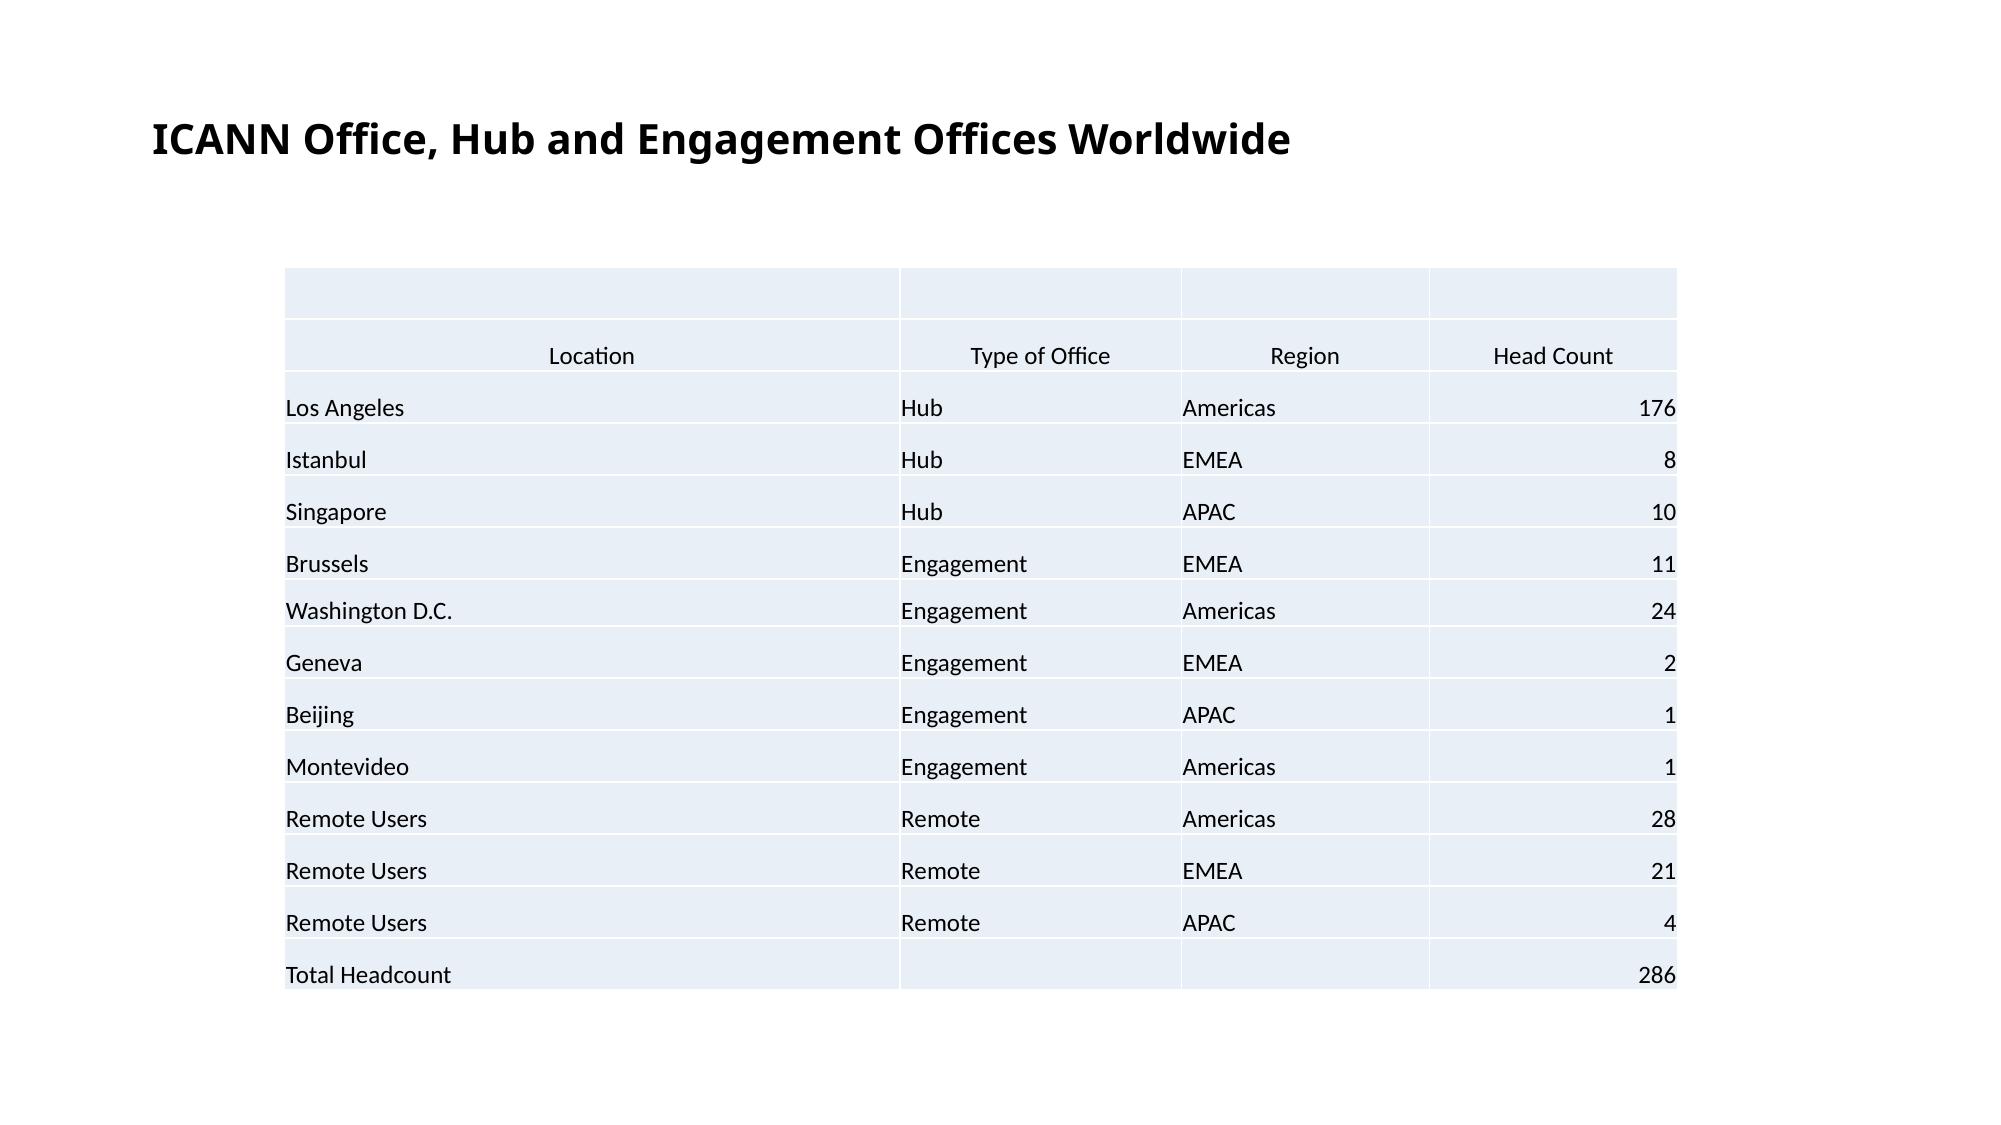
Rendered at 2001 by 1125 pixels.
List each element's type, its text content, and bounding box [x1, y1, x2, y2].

table_cell Hub [901, 476, 1181, 526]
table_cell Montevideo [285, 731, 899, 781]
table_cell Americas [1182, 783, 1429, 833]
table_cell Hub [901, 372, 1181, 422]
table_cell [1182, 939, 1429, 989]
table_header [901, 268, 1181, 318]
table_header [1182, 268, 1429, 318]
table_cell 28 [1430, 783, 1677, 833]
table_cell Remote [901, 835, 1181, 885]
table_cell Total Headcount [285, 939, 899, 989]
table_cell Singapore [285, 476, 899, 526]
table_cell APAC [1182, 476, 1429, 526]
table_header [285, 268, 899, 318]
table_header [1430, 268, 1677, 318]
table_cell Remote Users [285, 887, 899, 937]
table_cell 1 [1430, 679, 1677, 729]
table_cell Hub [901, 424, 1181, 474]
table_cell Engagement [901, 580, 1181, 625]
table_cell EMEA [1182, 627, 1429, 677]
table_cell 24 [1430, 580, 1677, 625]
table_cell Istanbul [285, 424, 899, 474]
table_cell EMEA [1182, 835, 1429, 885]
table_cell 4 [1430, 887, 1677, 937]
table_cell 10 [1430, 476, 1677, 526]
table_cell Engagement [901, 627, 1181, 677]
table_cell Brussels [285, 528, 899, 578]
table_cell EMEA [1182, 424, 1429, 474]
table_cell Engagement [901, 679, 1181, 729]
table_cell 2 [1430, 627, 1677, 677]
table_cell Remote Users [285, 783, 899, 833]
table_cell Americas [1182, 580, 1429, 625]
title ICANN Office, Hub and Engagement Offices Worldwide [137, 59, 1863, 278]
table_cell Geneva [285, 627, 899, 677]
table_cell Remote Users [285, 835, 899, 885]
table_cell Remote [901, 887, 1181, 937]
table_cell APAC [1182, 679, 1429, 729]
table_cell 176 [1430, 372, 1677, 422]
table_cell Head Count [1430, 320, 1677, 370]
table_cell 11 [1430, 528, 1677, 578]
table_cell Los Angeles [285, 372, 899, 422]
table_cell Remote [901, 783, 1181, 833]
table_cell 286 [1430, 939, 1677, 989]
table_cell APAC [1182, 887, 1429, 937]
table_cell Engagement [901, 528, 1181, 578]
table_cell Type of Office [901, 320, 1181, 370]
table_cell Washington D.C. [285, 580, 899, 625]
table_cell Beijing [285, 679, 899, 729]
table_cell Americas [1182, 372, 1429, 422]
table_cell [901, 939, 1181, 989]
table_cell 8 [1430, 424, 1677, 474]
table_cell 21 [1430, 835, 1677, 885]
table_cell 1 [1430, 731, 1677, 781]
table_cell EMEA [1182, 528, 1429, 578]
table_cell Americas [1182, 731, 1429, 781]
table_cell Engagement [901, 731, 1181, 781]
table_cell Location [285, 320, 899, 370]
table_cell Region [1182, 320, 1429, 370]
